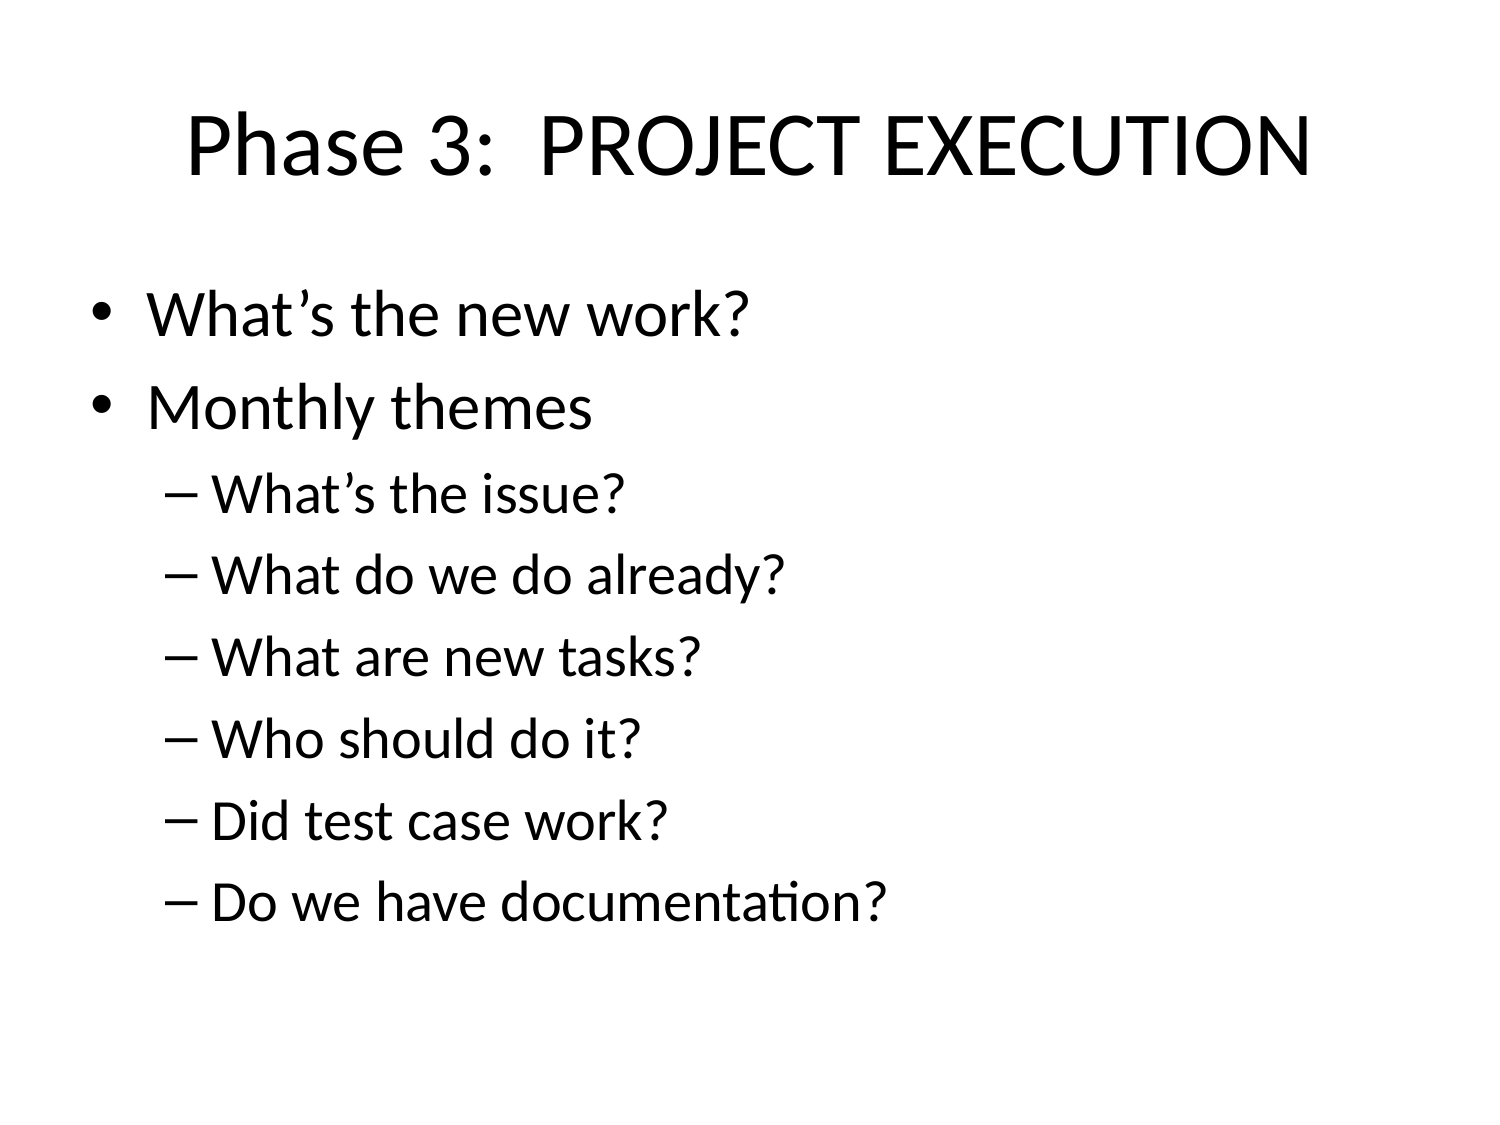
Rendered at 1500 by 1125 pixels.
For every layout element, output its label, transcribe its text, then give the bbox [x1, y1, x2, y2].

list What’s the new work? Monthly themes What’s the issue? What do we do already? What are new tasks? Who should do it? Did test case work? Do we have documentation? [75, 262, 1425, 1005]
title Phase 3: PROJECT EXECUTION [75, 45, 1425, 233]
